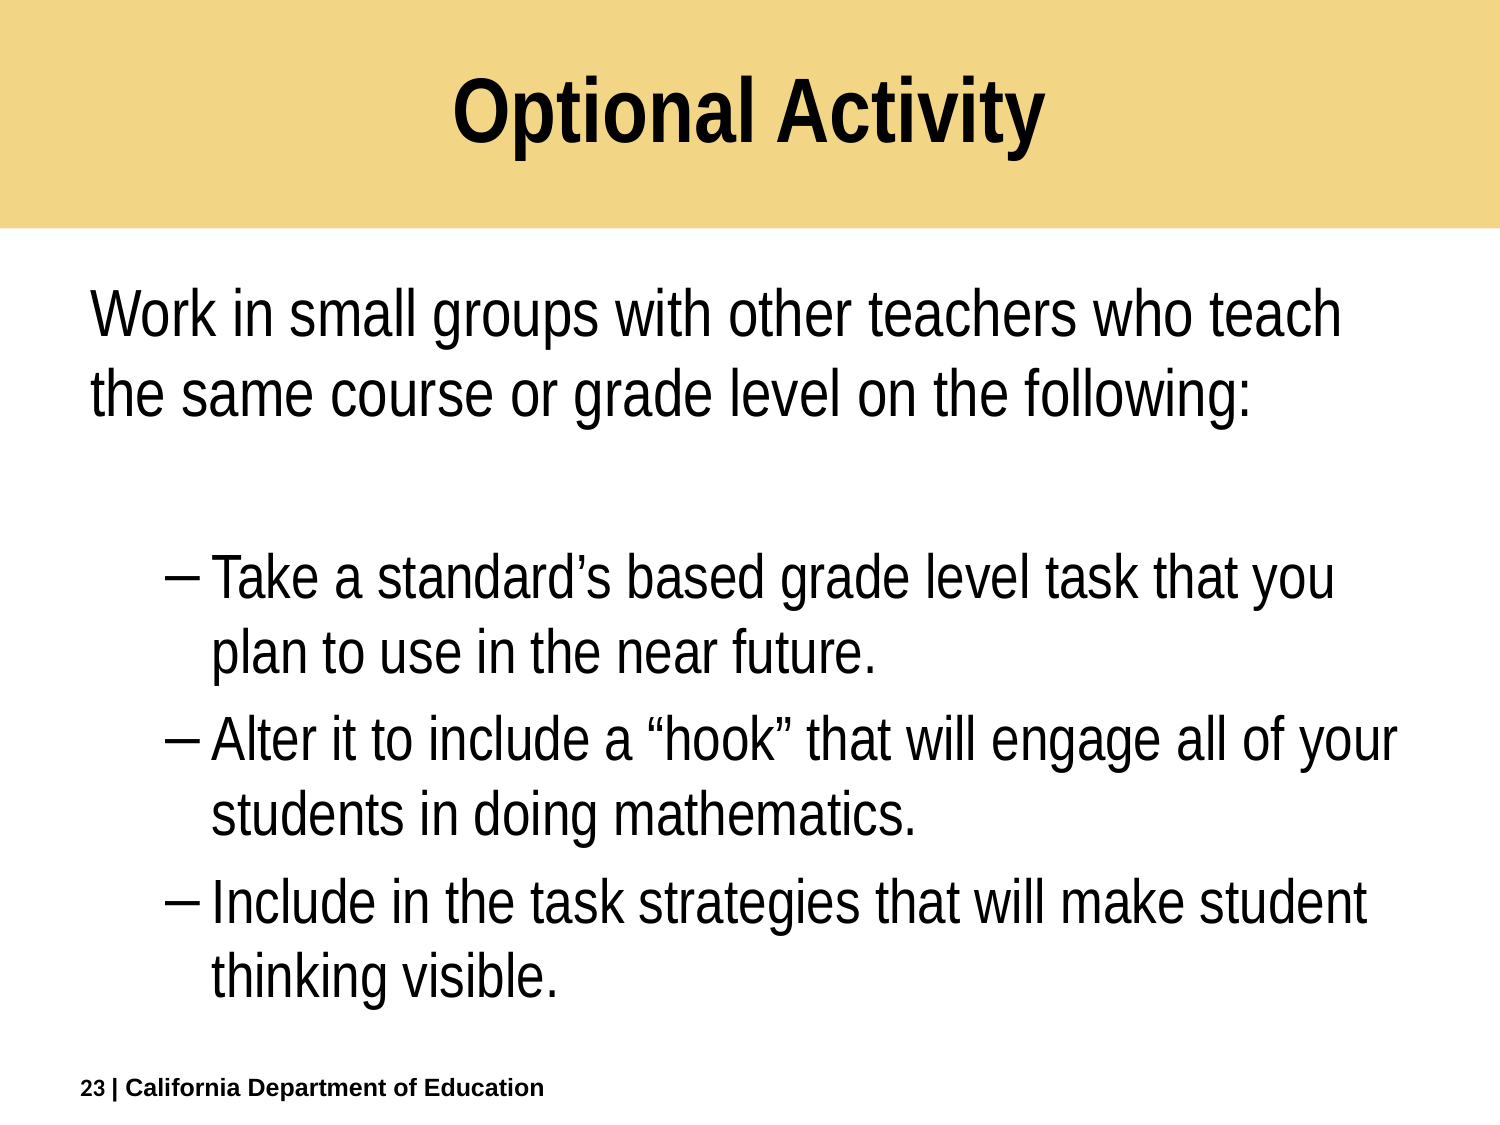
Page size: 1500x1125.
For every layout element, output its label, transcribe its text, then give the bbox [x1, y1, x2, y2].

footer | California Department of Education [121, 1064, 699, 1124]
title Optional Activity [74, 11, 1426, 200]
list Work in small groups with other teachers who teach the same course or grade level on the following: Take a standard’s based grade level task that you plan to use in the near future. Alter it to include a “hook” that will engage all of your students in doing mathematics. Include in the task strategies that will make student thinking visible. [74, 262, 1426, 1054]
slide_number 23 [55, 1064, 121, 1124]
